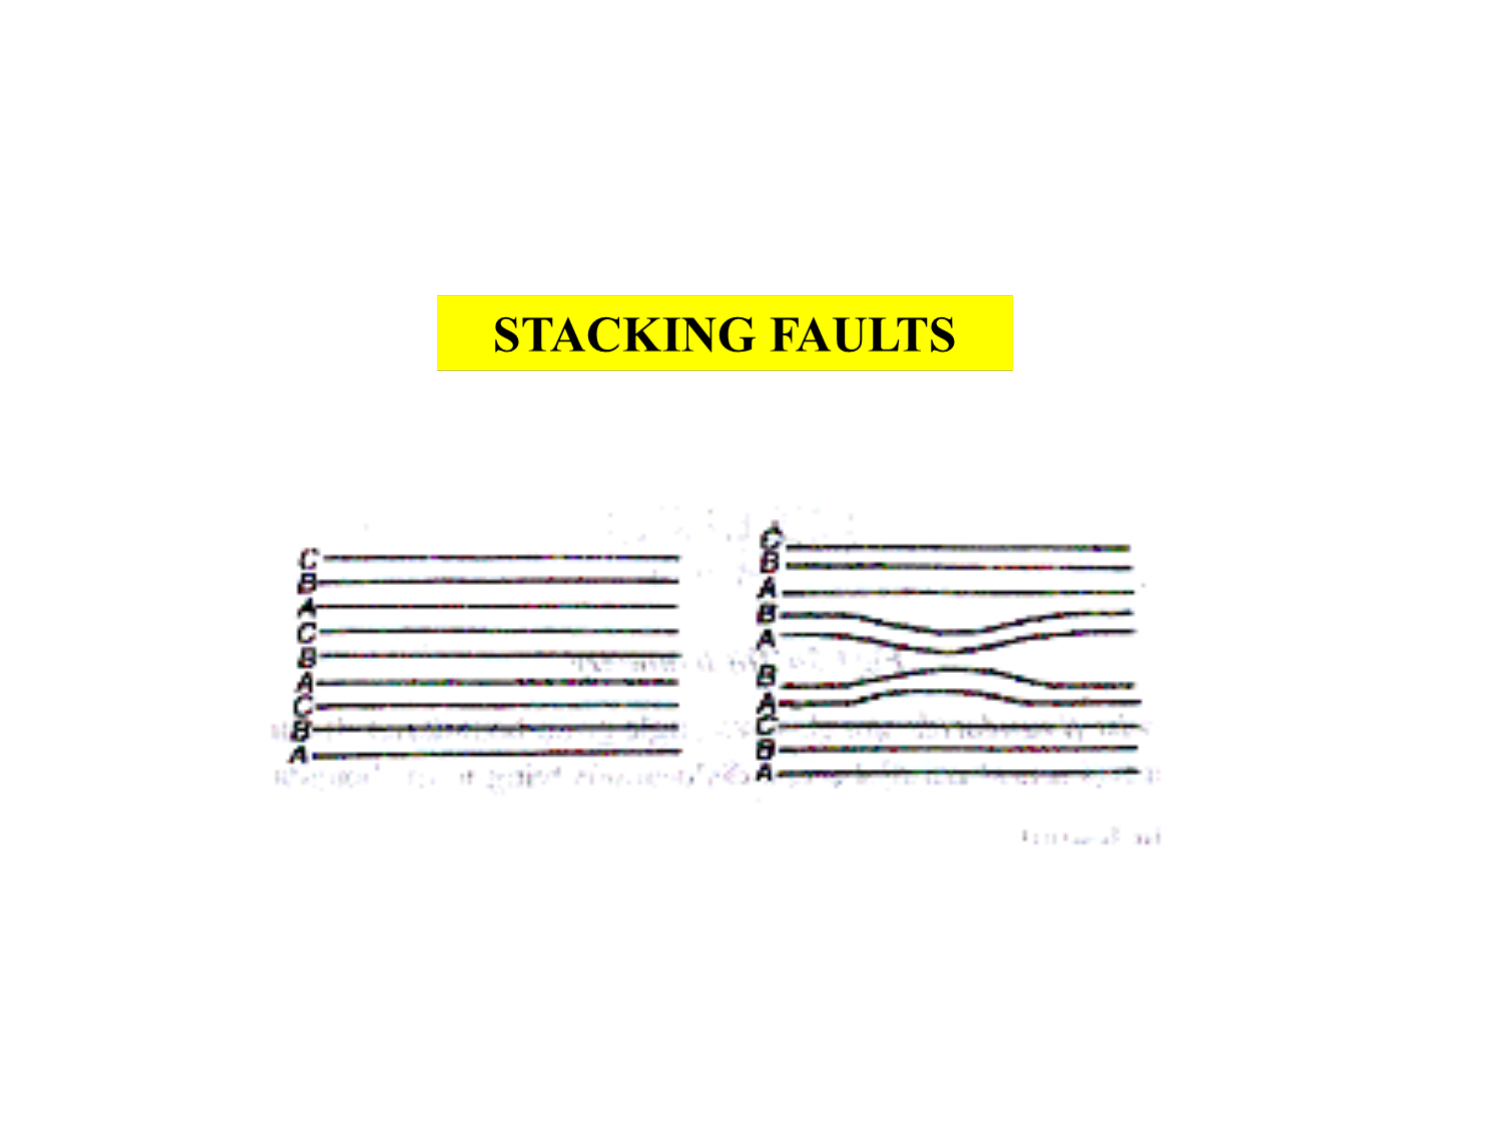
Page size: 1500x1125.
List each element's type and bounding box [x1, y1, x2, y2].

picture [437, 287, 1013, 394]
picture [162, 437, 1413, 924]
